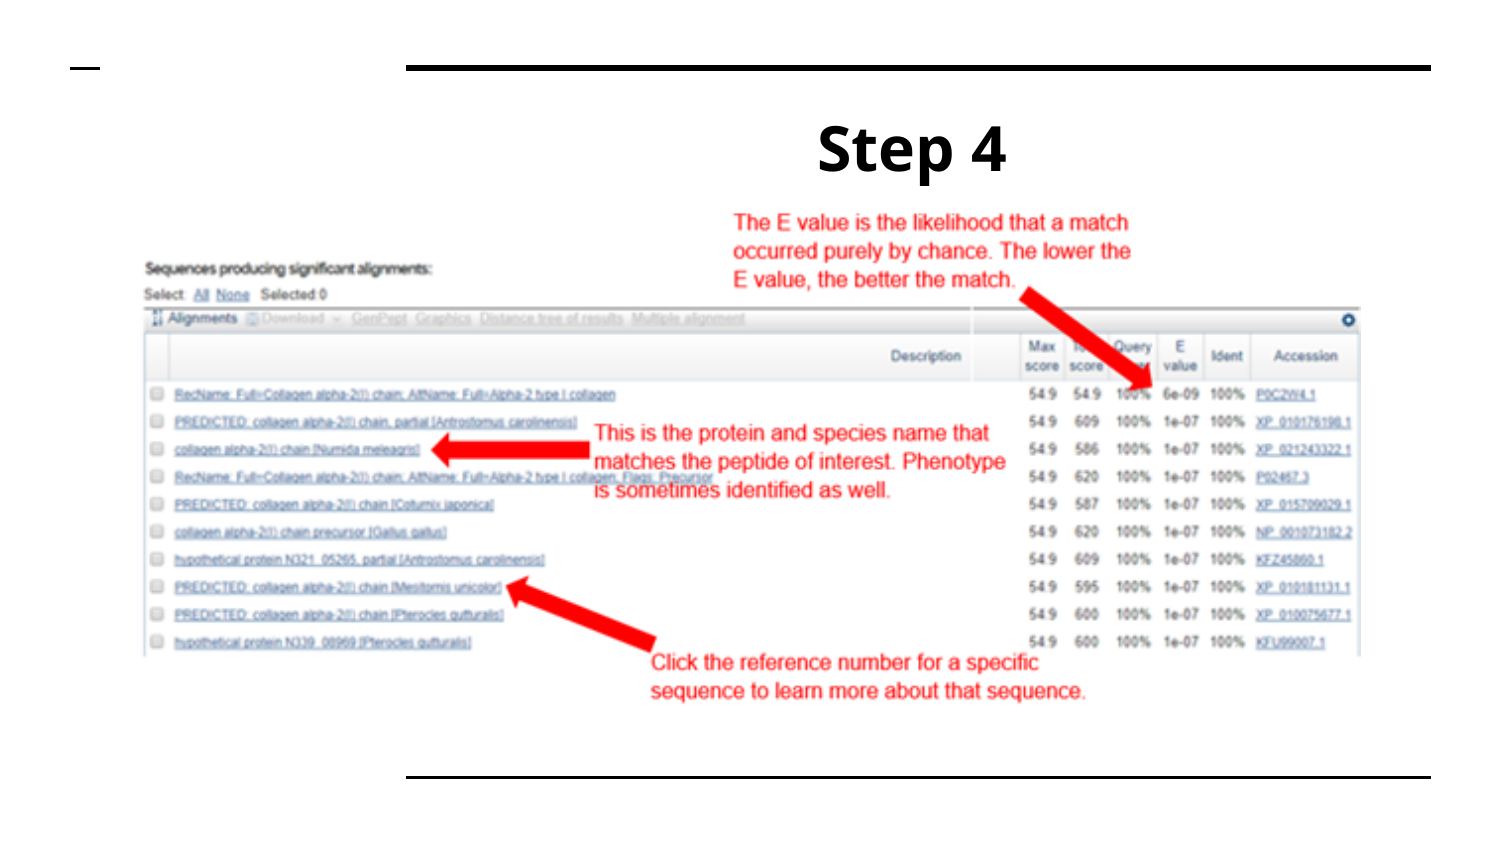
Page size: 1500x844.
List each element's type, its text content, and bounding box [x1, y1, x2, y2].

picture [138, 198, 1362, 722]
title Step 4 [393, 94, 1431, 199]
